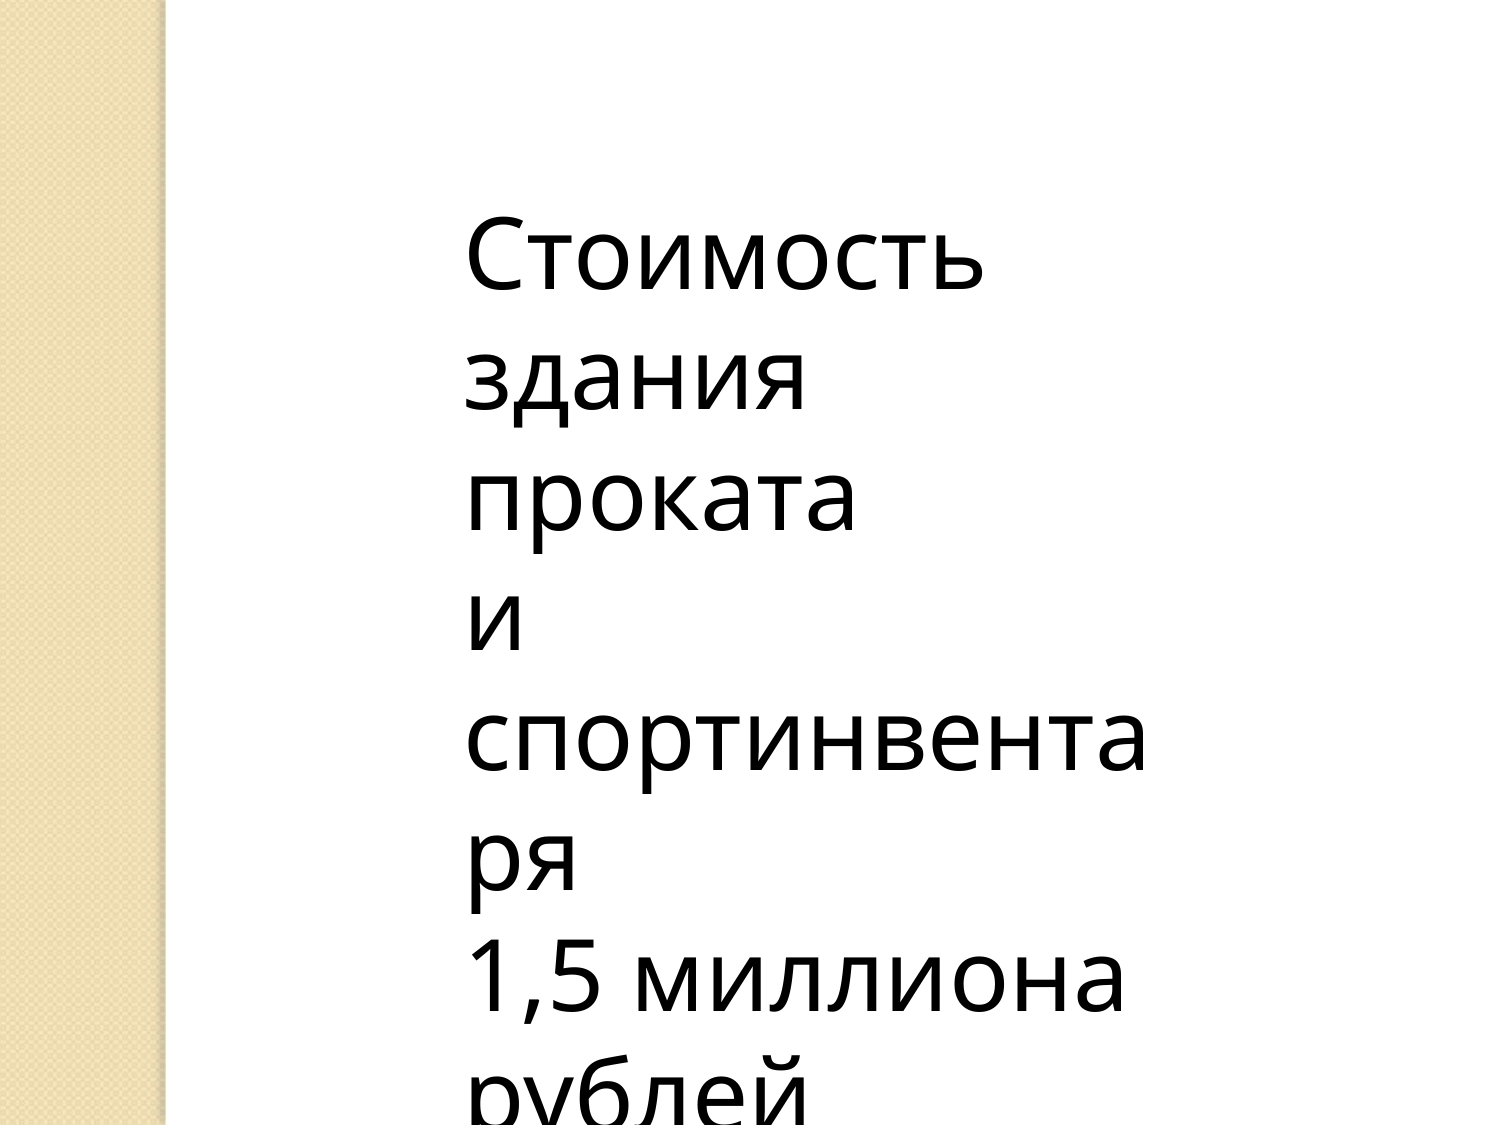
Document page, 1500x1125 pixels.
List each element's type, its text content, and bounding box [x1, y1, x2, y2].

text_box Стоимость здания проката и спортинвентаря 1,5 миллиона рублей [463, 171, 1172, 1125]
text_box [0, 0, 1500, 1125]
